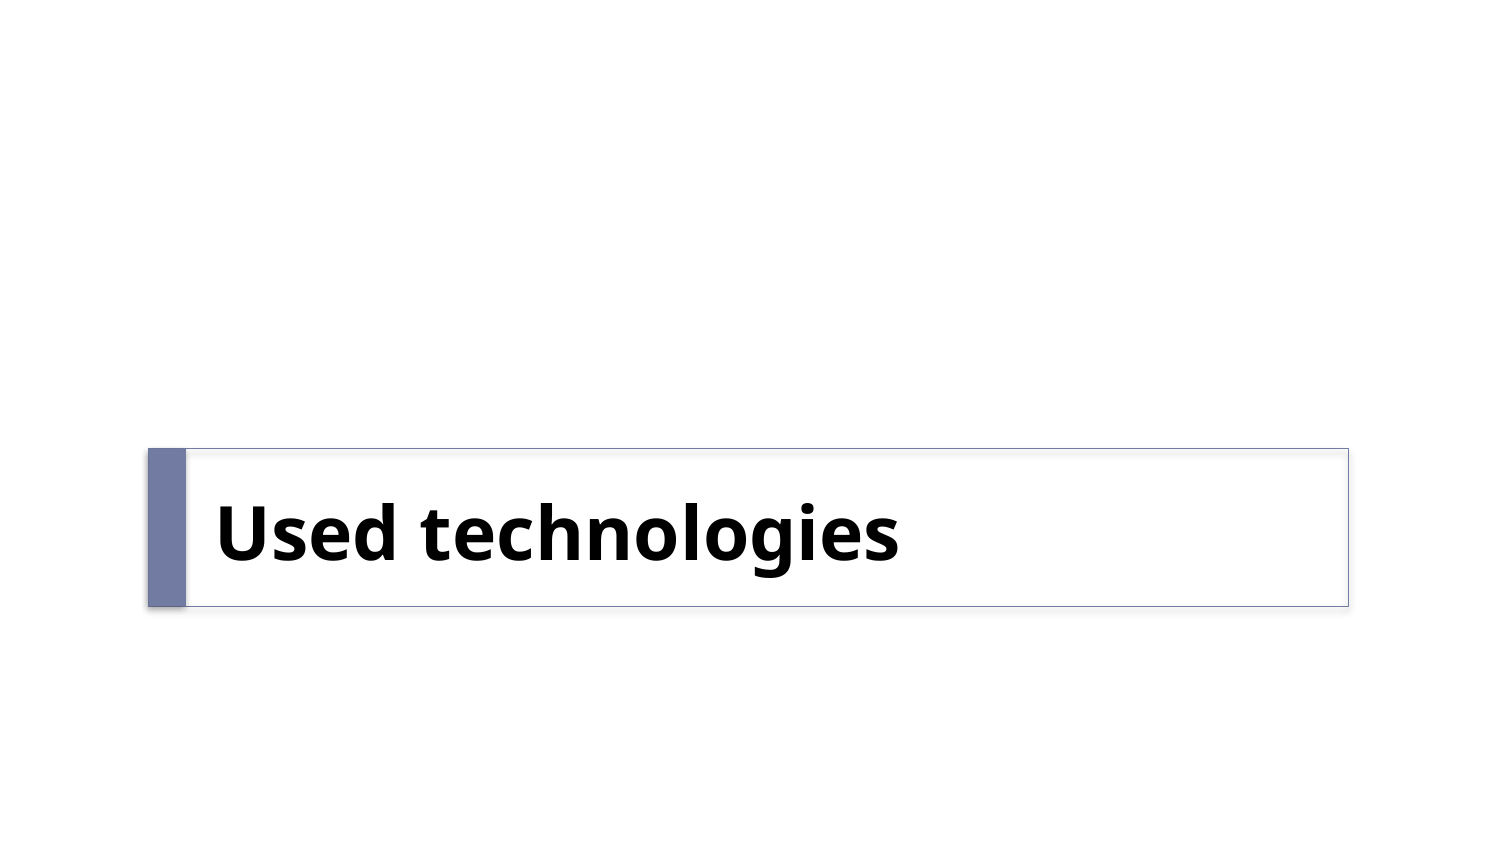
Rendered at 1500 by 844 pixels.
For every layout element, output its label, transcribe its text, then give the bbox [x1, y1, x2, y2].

title Used technologies [200, 478, 1325, 600]
